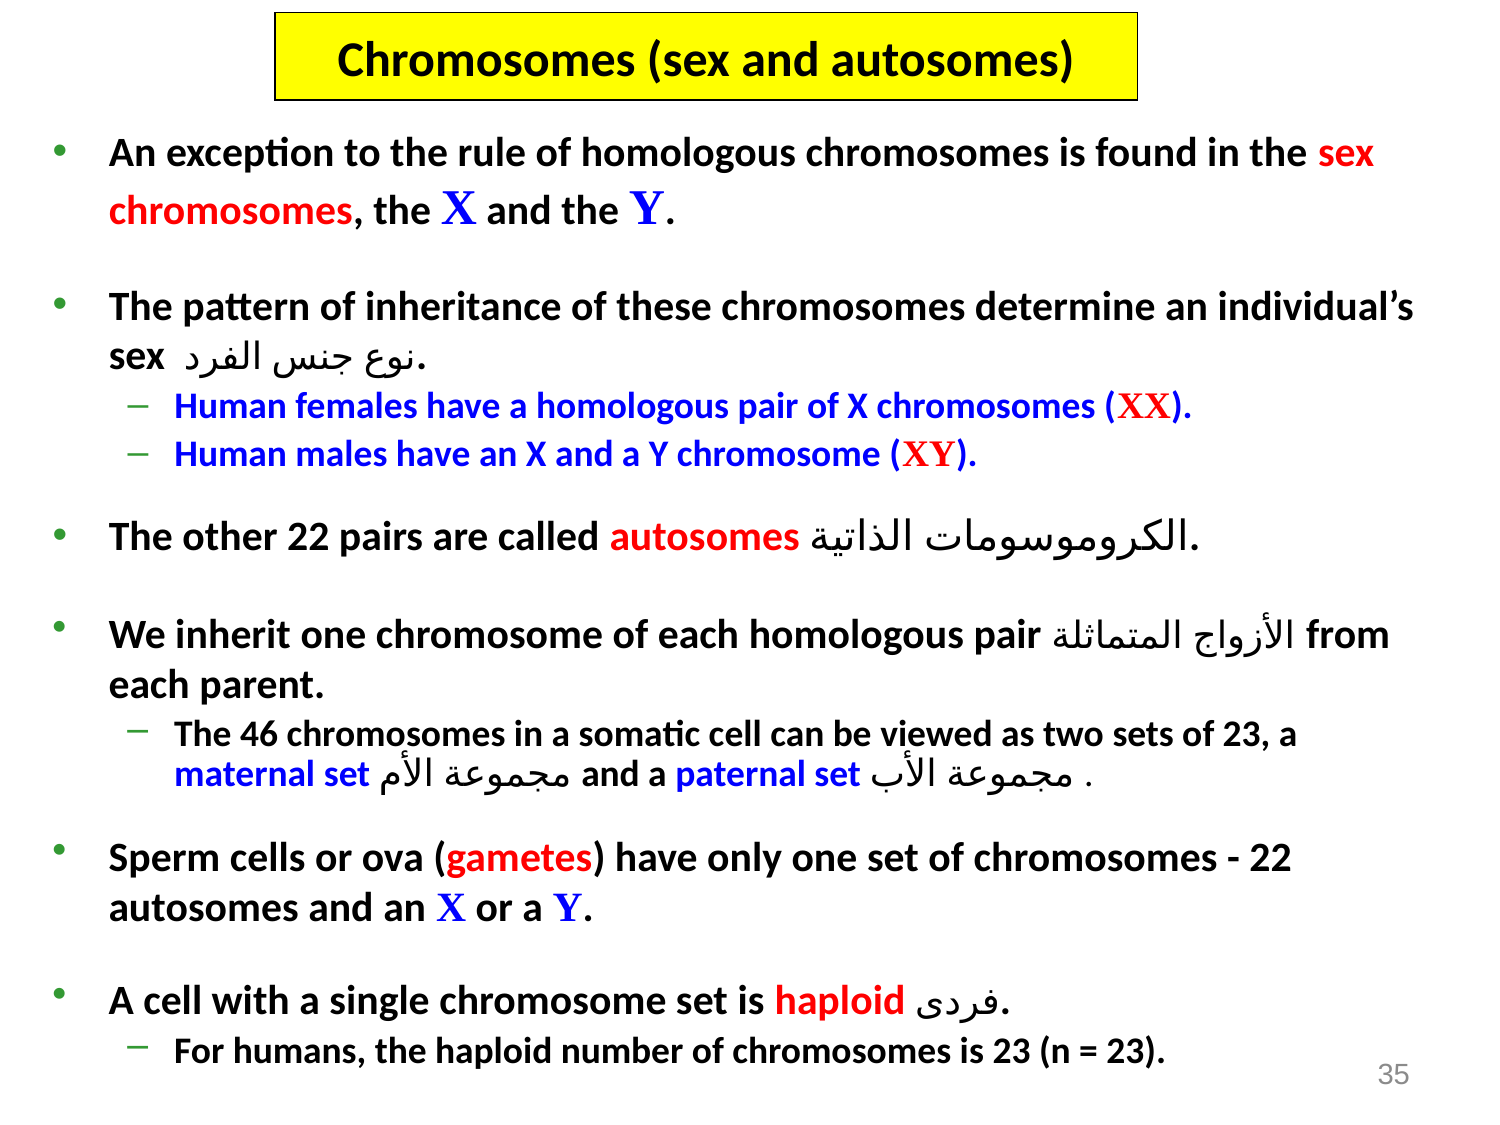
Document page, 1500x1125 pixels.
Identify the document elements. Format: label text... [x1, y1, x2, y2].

list An exception to the rule of homologous chromosomes is found in the sex chromosomes, the X and the Y. The pattern of inheritance of these chromosomes determine an individual’s sex نوع جنس الفرد. Human females have a homologous pair of X chromosomes (XX). Human males have an X and a Y chromosome (XY). The other 22 pairs are called autosomes الكروموسومات الذاتية. [37, 117, 1450, 599]
text_box Chromosomes (sex and autosomes) [275, 12, 1138, 100]
text_box We inherit one chromosome of each homologous pair الأزواج المتماثلة from each parent. The 46 chromosomes in a somatic cell can be viewed as two sets of 23, a maternal set مجموعة الأم and a paternal set مجموعة الأب . Sperm cells or ova (gametes) have only one set of chromosomes - 22 autosomes and an X or a Y. A cell with a single chromosome set is haploid فردى. For humans, the haploid number of chromosomes is 23 (n = 23). [37, 599, 1463, 1079]
slide_number 35 [1074, 1079, 1425, 1103]
